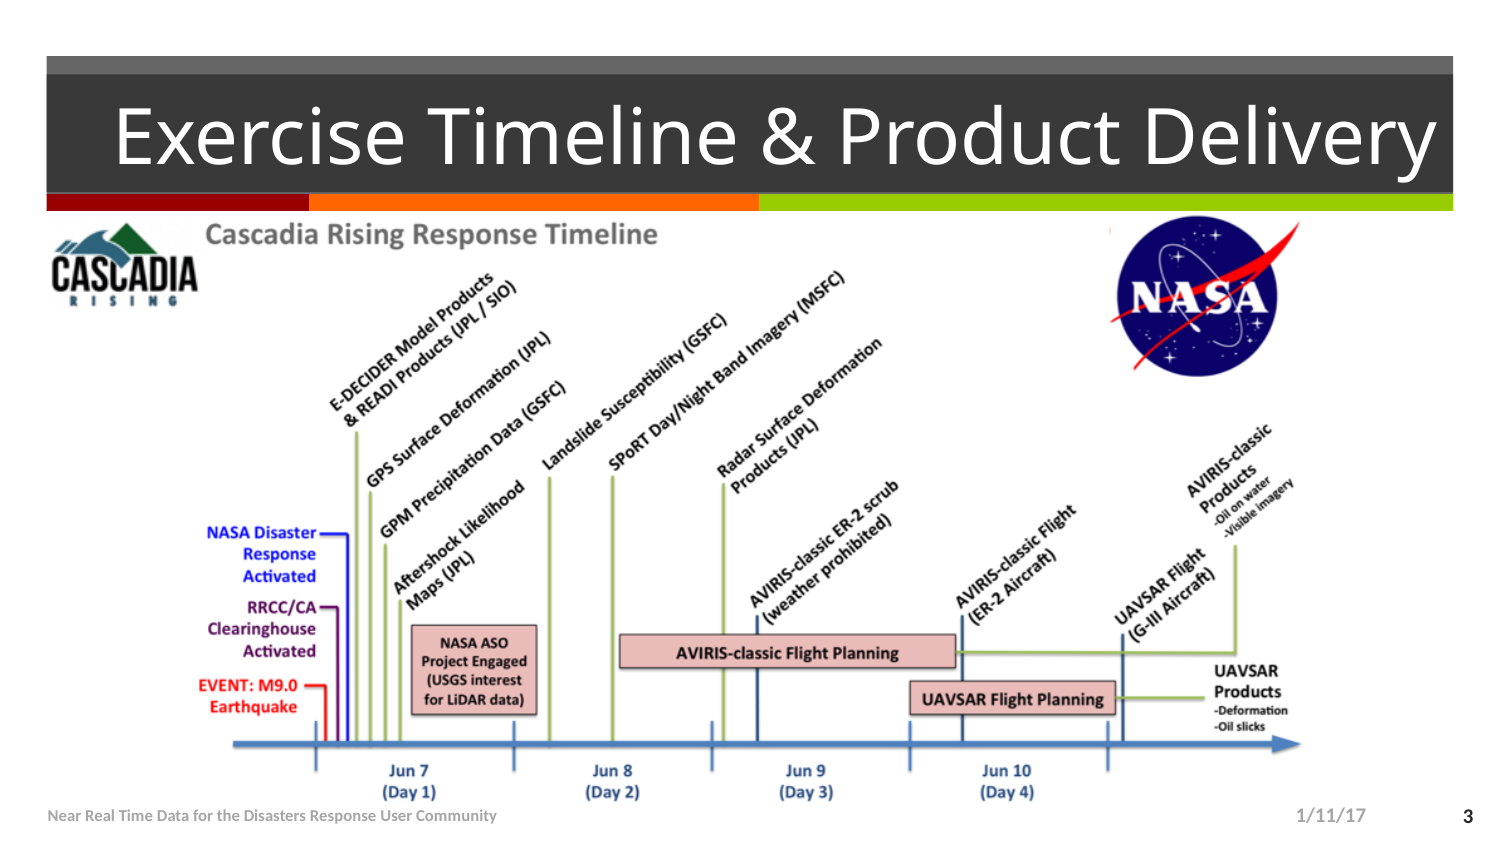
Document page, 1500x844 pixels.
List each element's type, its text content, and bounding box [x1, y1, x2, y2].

title Exercise Timeline & Product Delivery [46, 74, 1454, 193]
picture [46, 213, 1306, 805]
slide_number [1031, 791, 1382, 837]
slide_number 2 [1385, 792, 1489, 837]
footer Near Real Time Data for the Disasters Response User Community [32, 791, 1031, 837]
